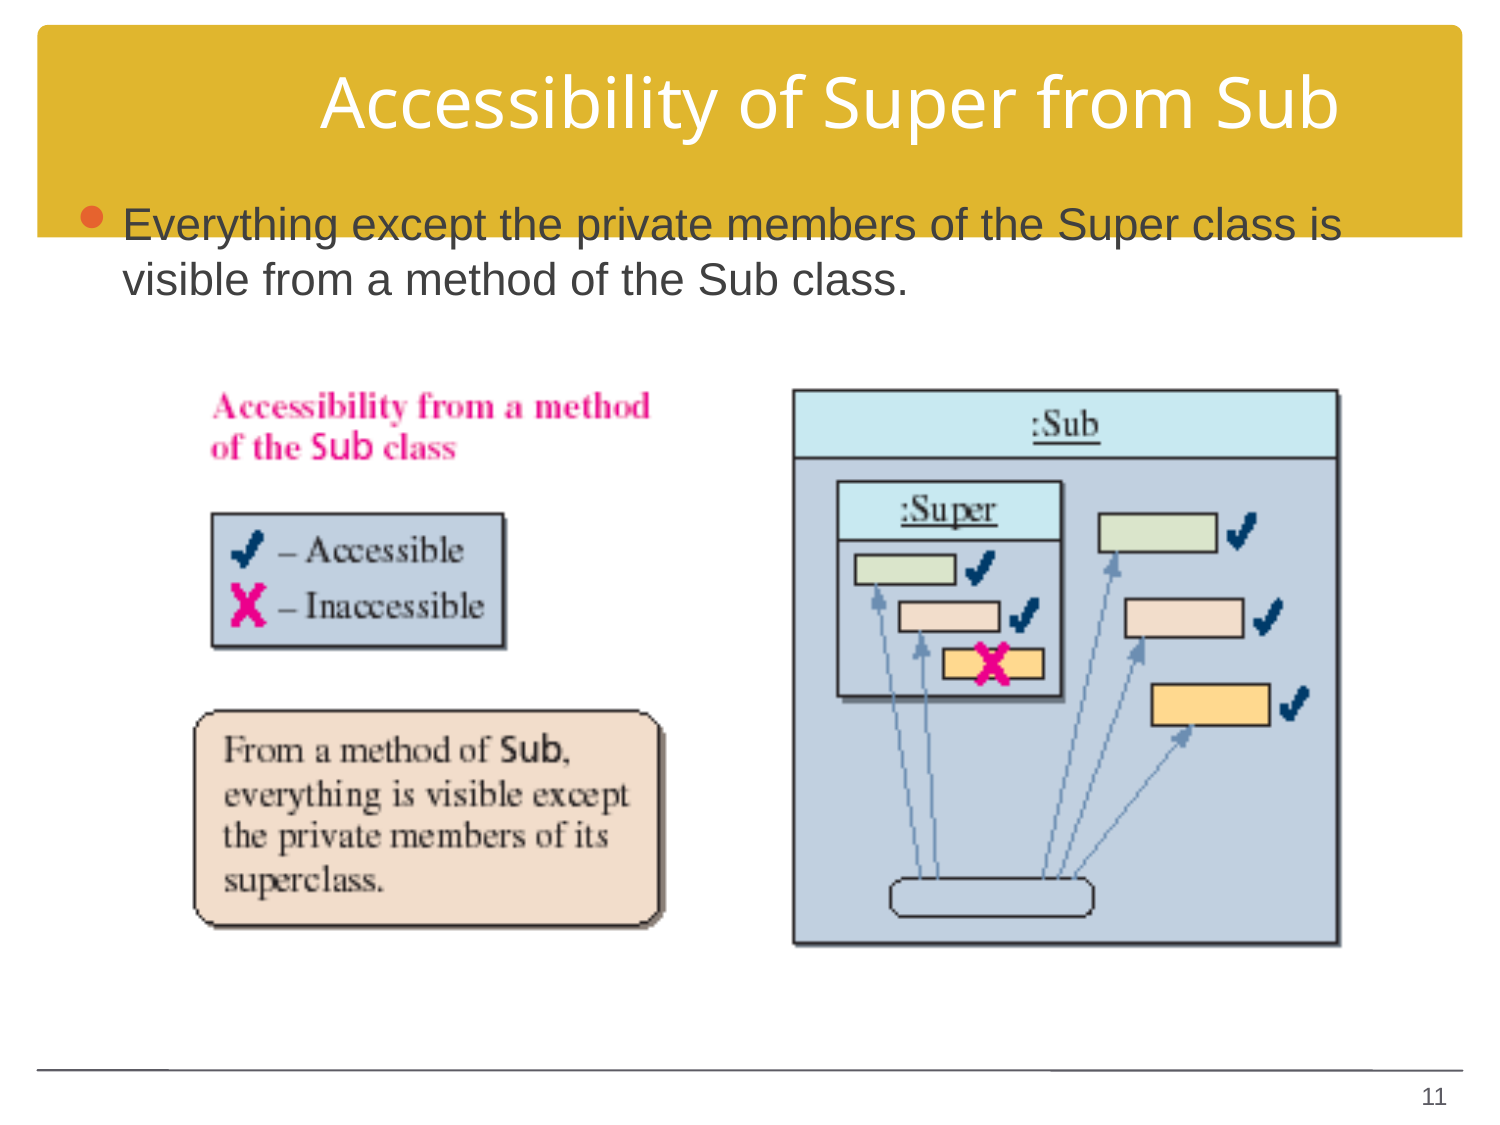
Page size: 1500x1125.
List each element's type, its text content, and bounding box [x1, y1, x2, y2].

slide_number 11 [1112, 1069, 1463, 1123]
picture [149, 337, 1413, 969]
title Accessibility of Super from Sub [224, 37, 1438, 163]
list Everything except the private members of the Super class is visible from a method of the Sub class. [62, 187, 1463, 363]
